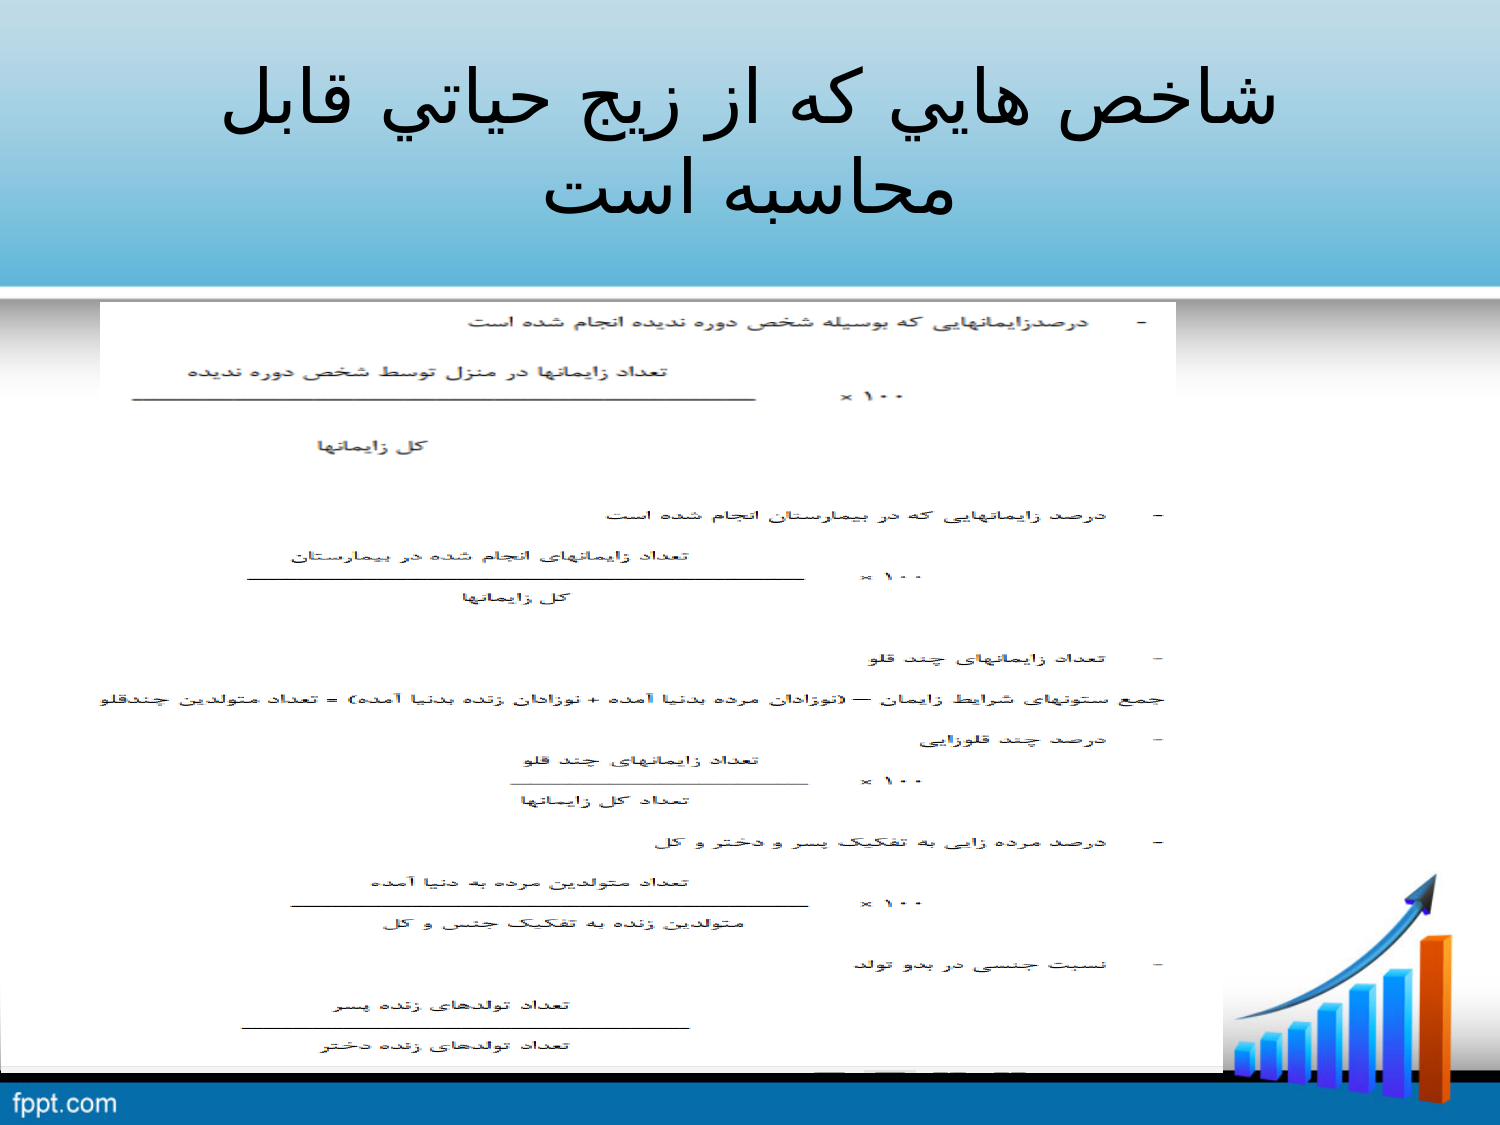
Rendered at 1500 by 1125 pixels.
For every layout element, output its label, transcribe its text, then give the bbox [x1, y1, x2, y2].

picture [0, 0, 1500, 1125]
title شاخص هایي که از زیج حياتي قابل محاسبه است [75, 45, 1425, 233]
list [100, 302, 1176, 478]
